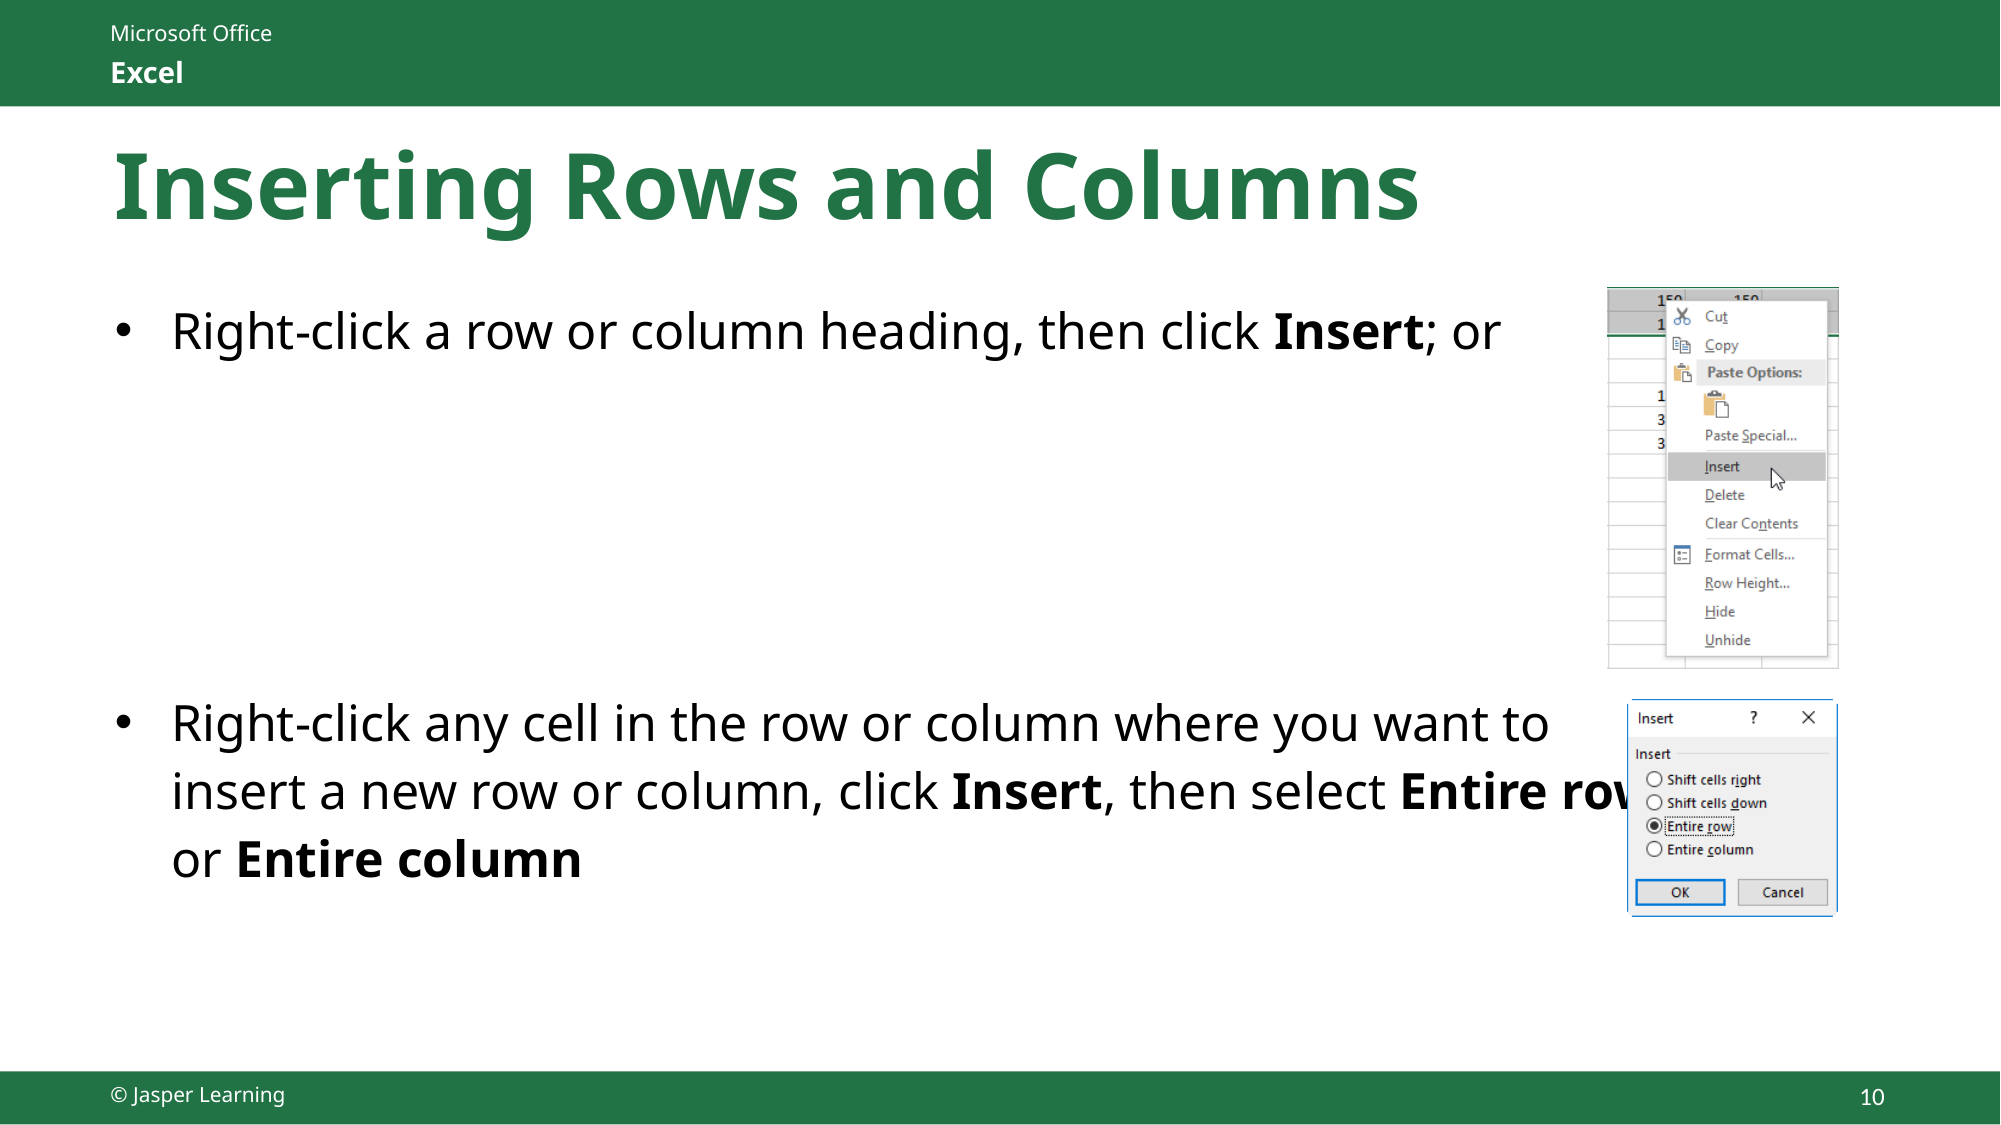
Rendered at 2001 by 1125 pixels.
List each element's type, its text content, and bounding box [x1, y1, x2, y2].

slide_number 10 [1433, 1065, 1900, 1125]
footer © Jasper Learning [95, 1065, 729, 1125]
picture [1607, 286, 1839, 670]
picture [1627, 699, 1839, 917]
list Right-click a row or column heading, then click Insert; or Right-click any cell in the row or column where you want to insert a new row or column, click Insert, then select Entire row or Entire column [99, 283, 1911, 1026]
title Inserting Rows and Columns [99, 118, 1866, 248]
